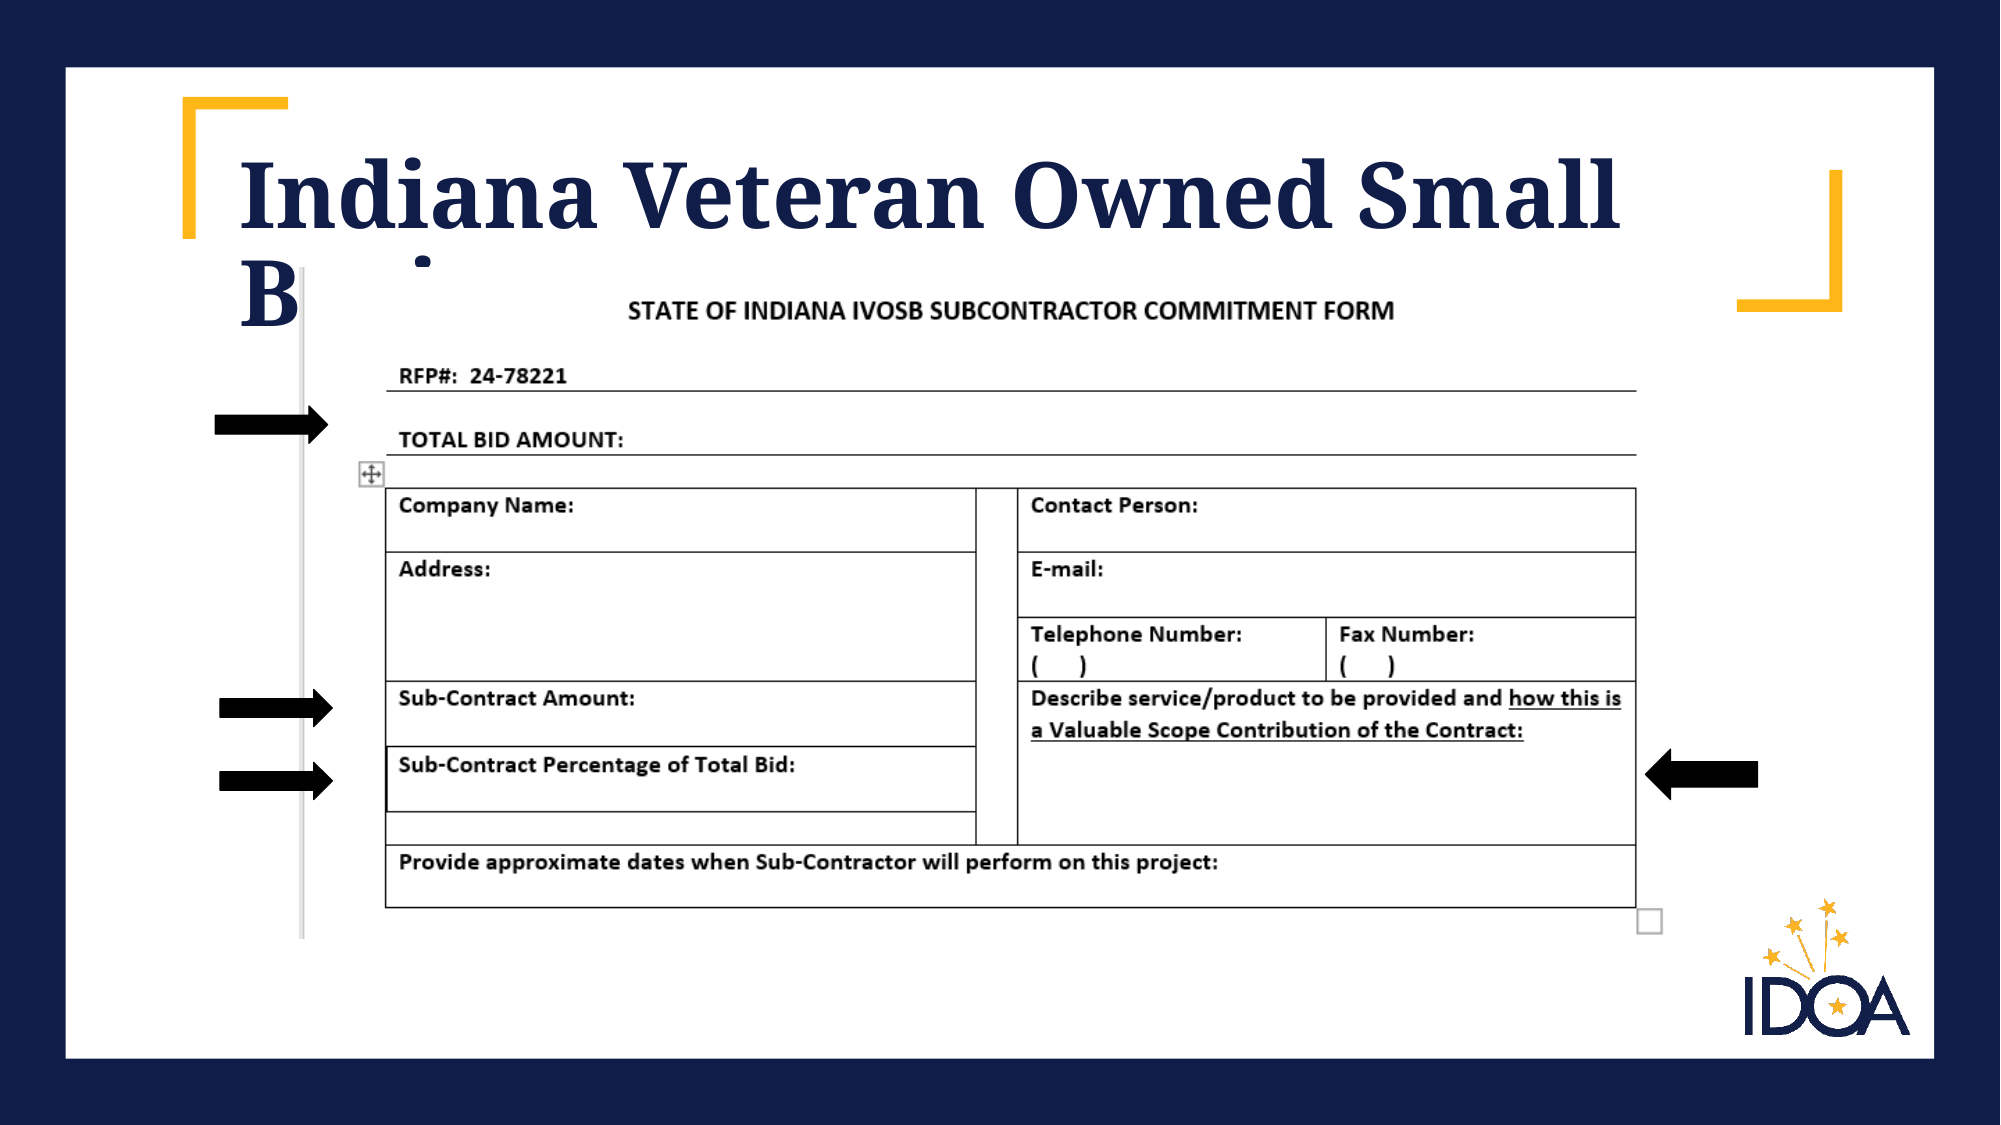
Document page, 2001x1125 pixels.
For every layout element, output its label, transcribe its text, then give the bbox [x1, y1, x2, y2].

text_box [219, 771, 299, 791]
text_box [1702, 761, 1759, 788]
text_box [214, 414, 299, 435]
text_box [219, 698, 299, 718]
title Indiana Veteran Owned Small Business [225, 142, 1800, 279]
picture [299, 267, 1959, 1114]
